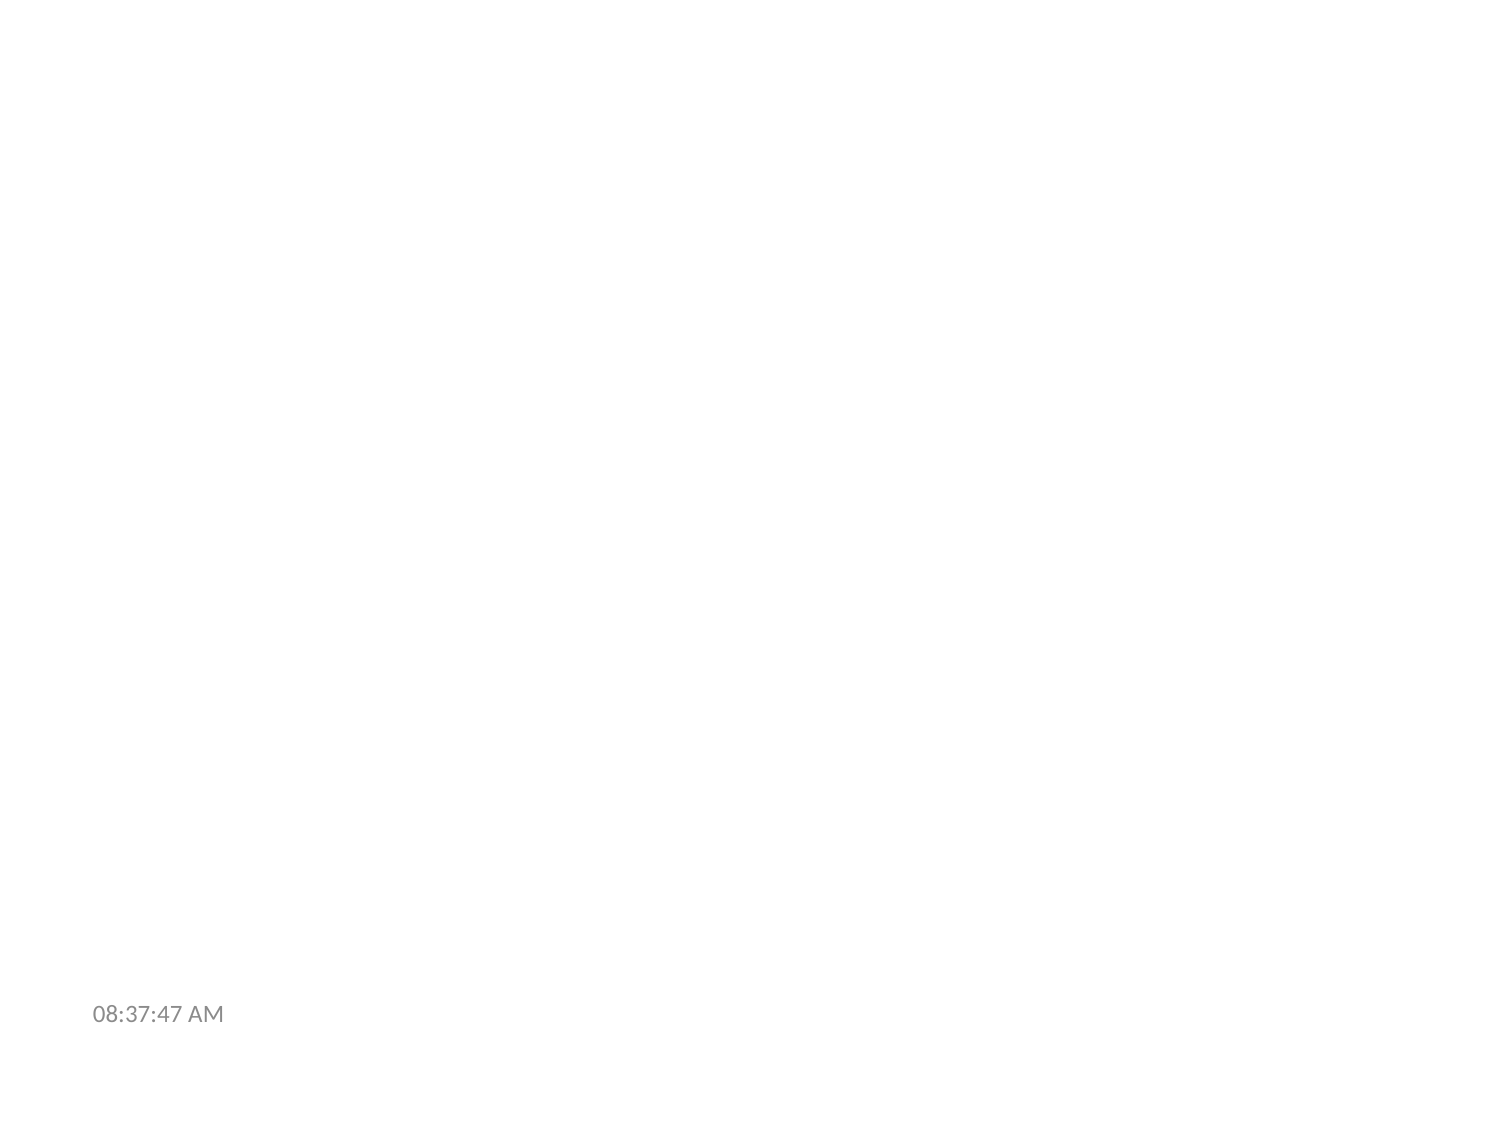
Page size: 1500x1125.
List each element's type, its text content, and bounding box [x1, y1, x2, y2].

text_box 3:35:09 PM [77, 982, 428, 1043]
